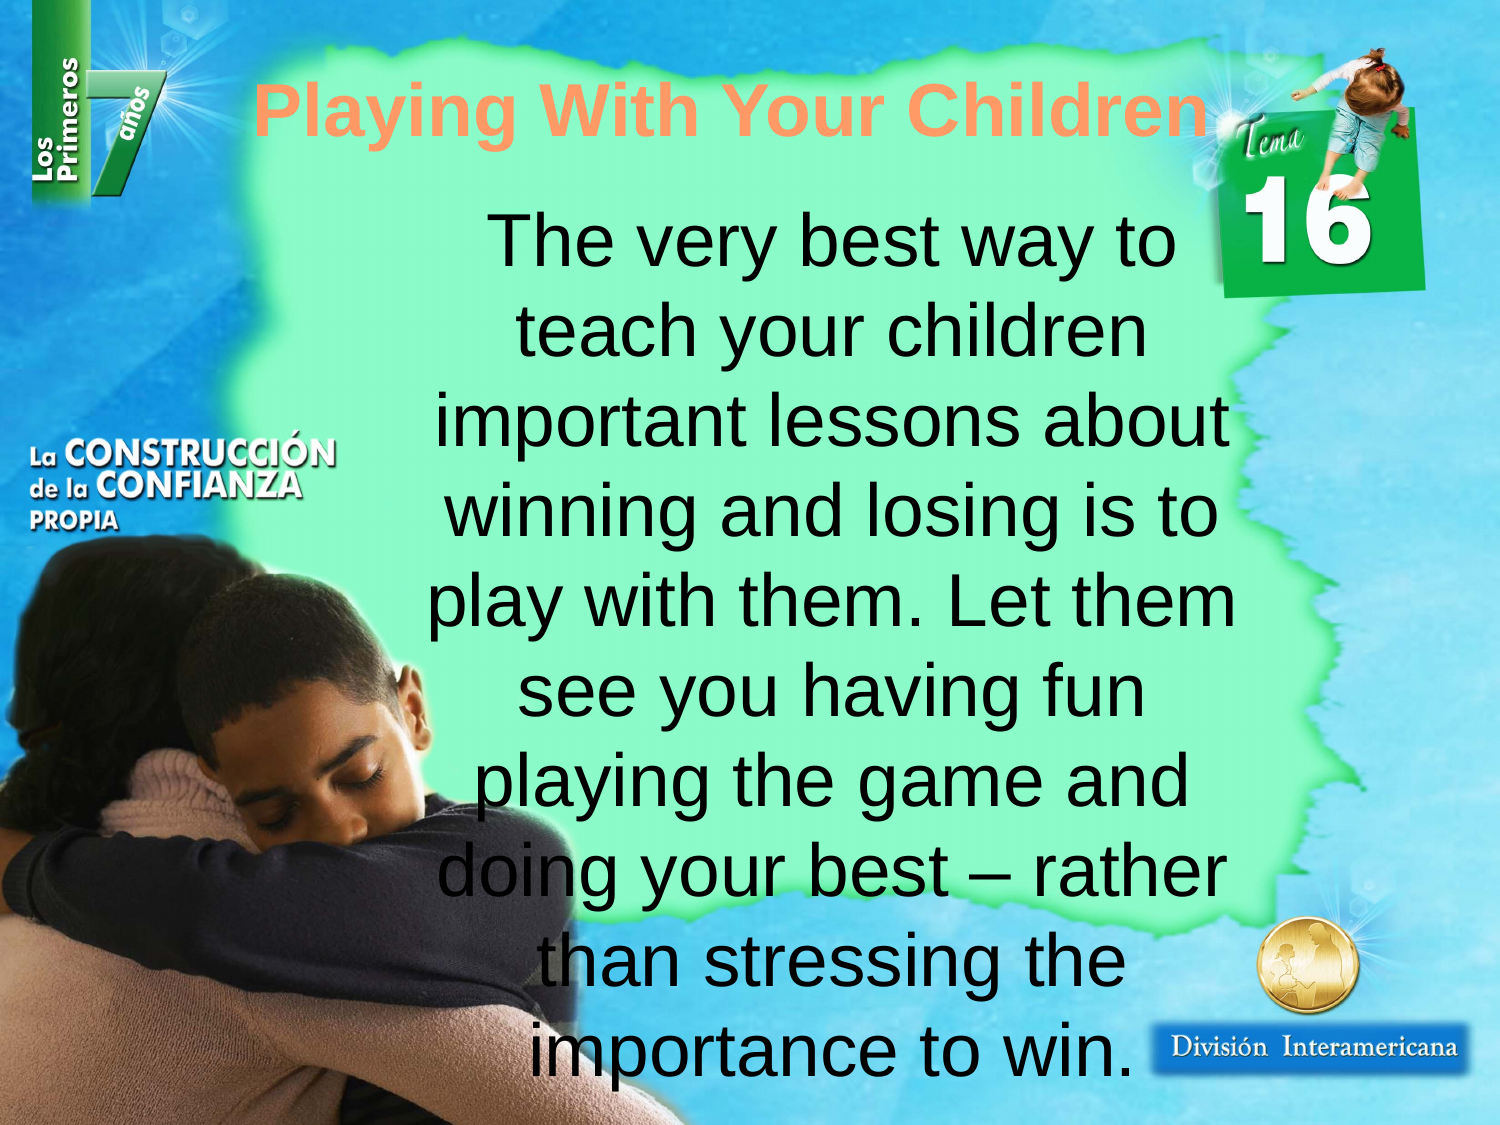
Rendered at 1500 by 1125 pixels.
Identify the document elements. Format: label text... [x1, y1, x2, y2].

text_box Playing With Your Children [218, 54, 1247, 160]
picture [0, 0, 1500, 1125]
text_box The very best way to teach your children important lessons about winning and losing is to play with them. Let them see you having fun playing the game and doing your best – rather than stressing the importance to win. [383, 184, 1282, 1100]
